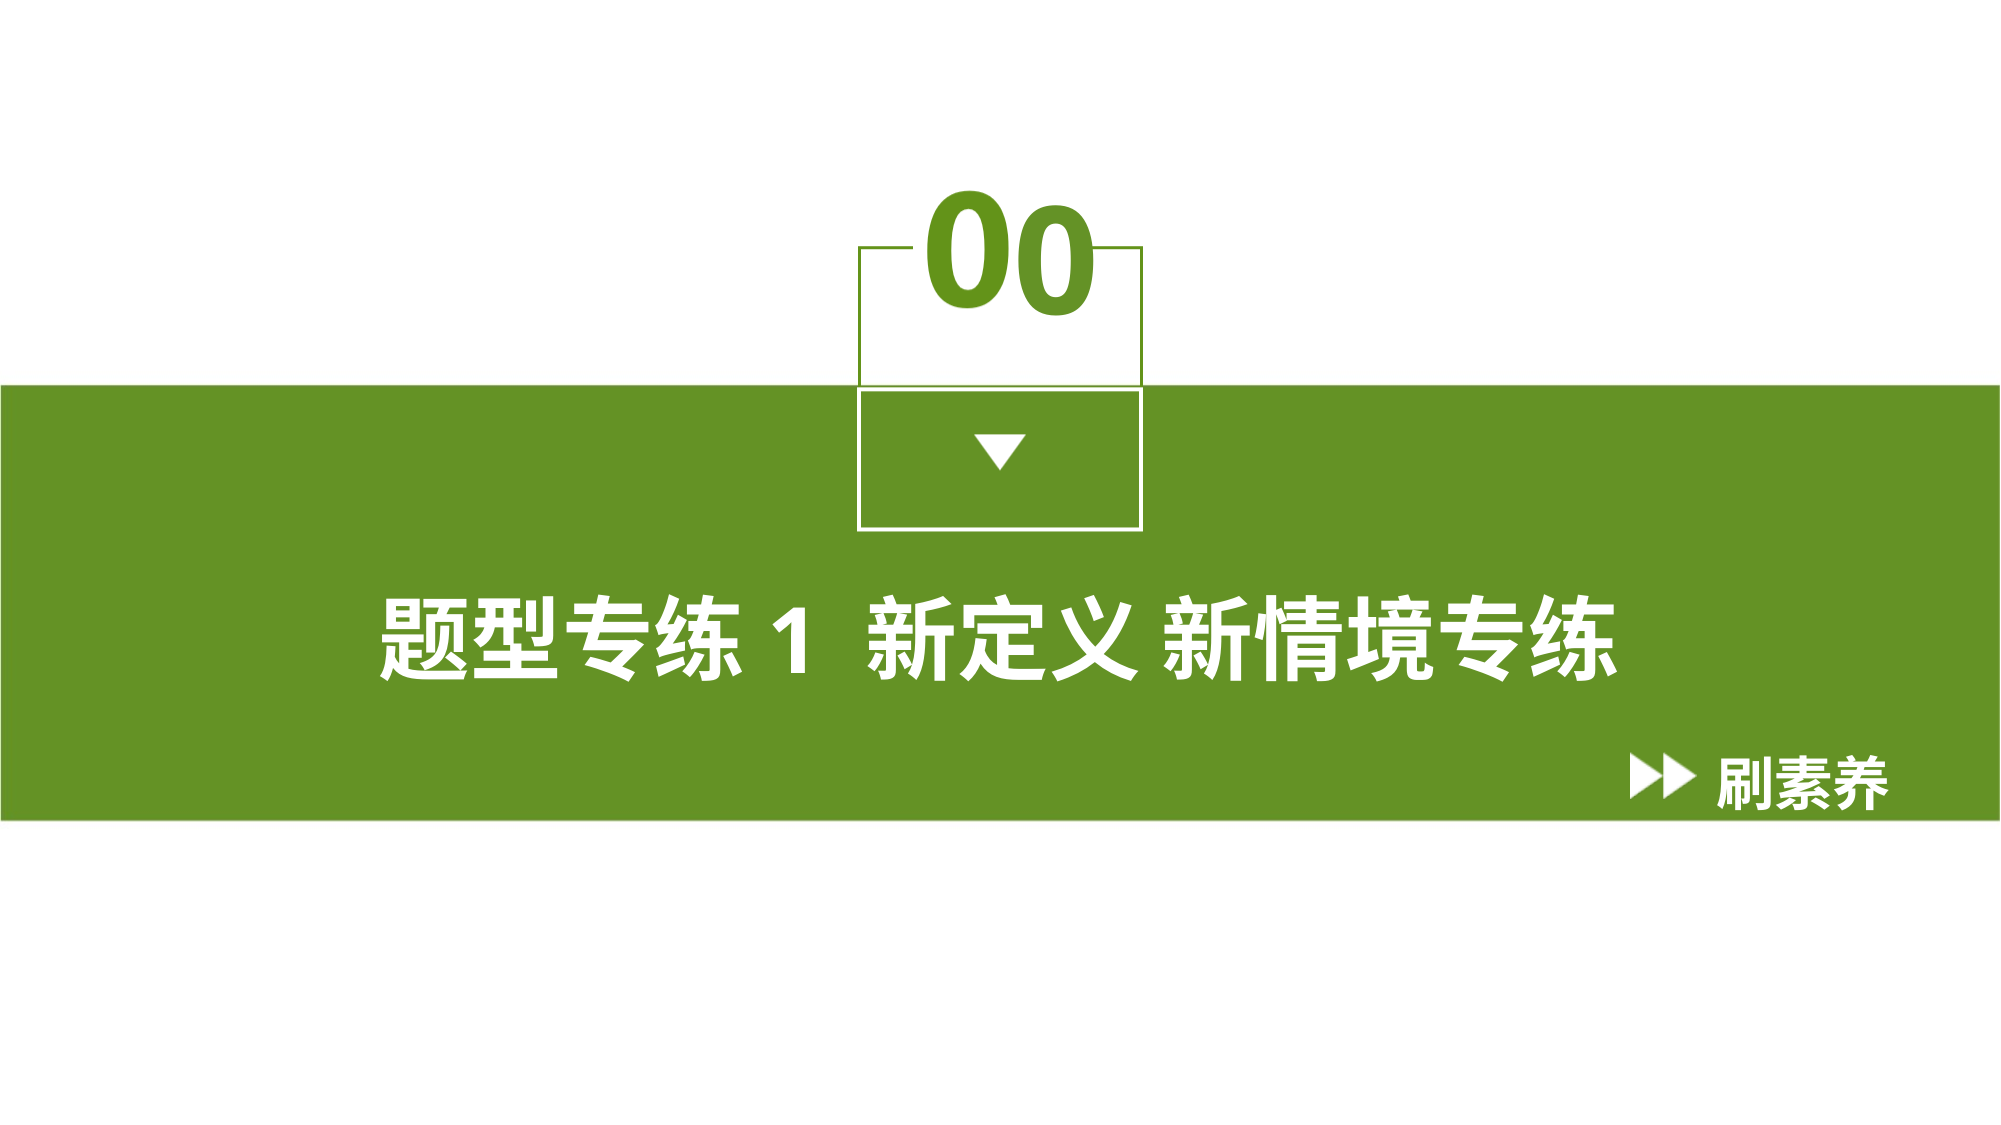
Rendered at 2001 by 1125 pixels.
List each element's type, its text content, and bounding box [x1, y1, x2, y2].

text_box 刷素养 [1715, 718, 1997, 812]
picture [0, 699, 2000, 1125]
text_box 0 [1013, 156, 1173, 353]
text_box 题型专练1 新定义 新情境专练 [0, 572, 2000, 699]
picture [0, 0, 2000, 572]
